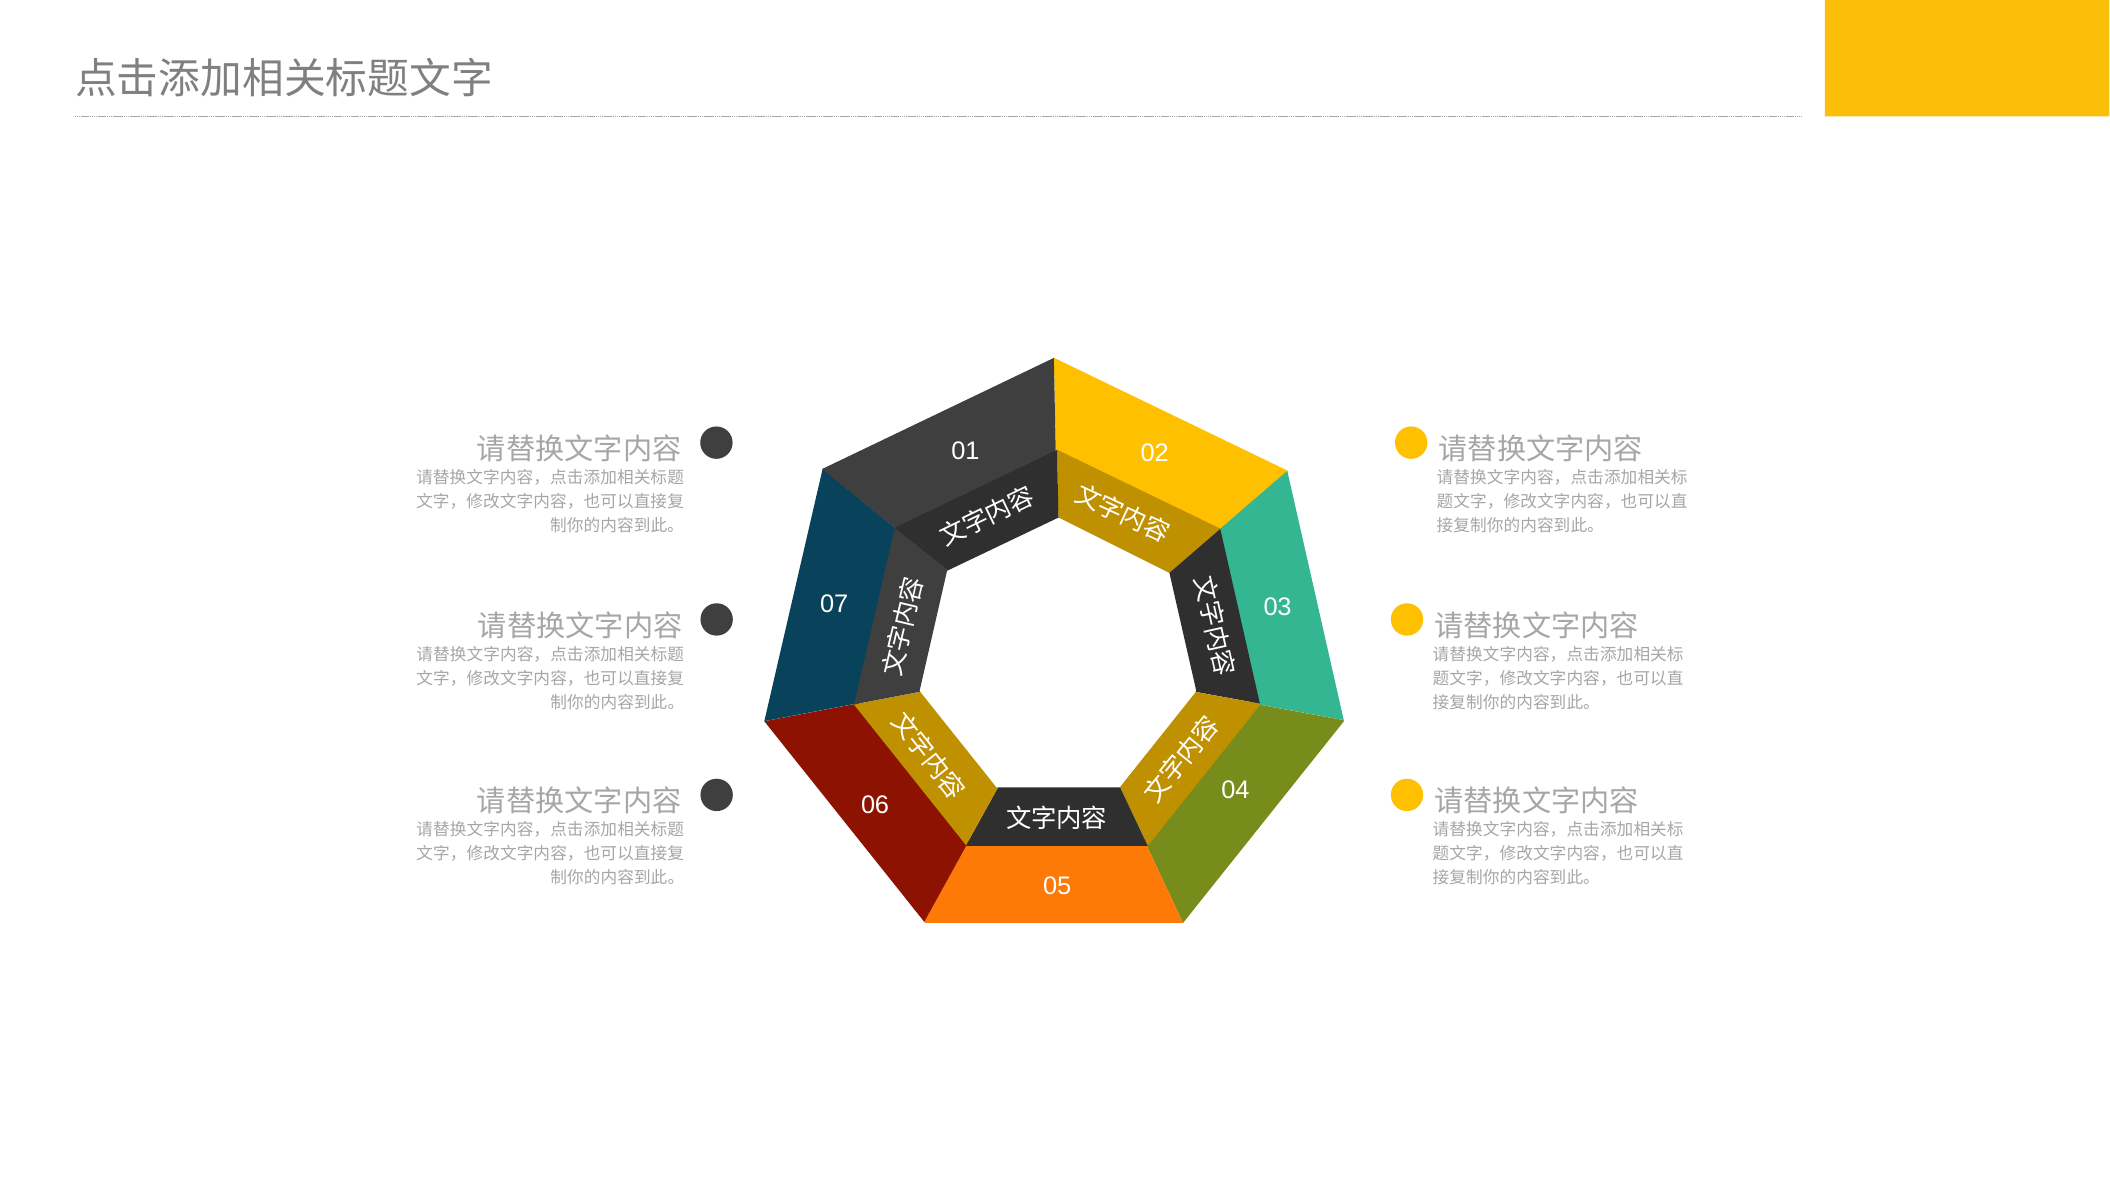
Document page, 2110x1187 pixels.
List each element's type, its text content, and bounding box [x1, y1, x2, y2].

text_box 请替换文字内容 [442, 597, 686, 645]
text_box 请替换文字内容 [1431, 597, 1676, 645]
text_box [764, 357, 1344, 923]
text_box 请替换文字内容，点击添加相关标题文字，修改文字内容，也可以直接复制你的内容到此。 [1436, 463, 1705, 535]
text_box [700, 426, 733, 459]
text_box 请替换文字内容 [1435, 420, 1680, 468]
text_box [1395, 426, 1428, 459]
text_box 点击添加相关标题文字 [59, 44, 563, 107]
text_box 请替换文字内容，点击添加相关标题文字，修改文字内容，也可以直接复制你的内容到此。 [1432, 639, 1701, 712]
text_box 请替换文字内容 [1431, 772, 1676, 821]
text_box [700, 778, 733, 812]
text_box [700, 603, 733, 636]
text_box 请替换文字内容 [442, 420, 685, 468]
text_box 请替换文字内容 [442, 772, 685, 821]
text_box [1390, 778, 1424, 812]
text_box 请替换文字内容，点击添加相关标题文字，修改文字内容，也可以直接复制你的内容到此。 [1432, 815, 1701, 888]
text_box 请替换文字内容，点击添加相关标题文字，修改文字内容，也可以直接复制你的内容到此。 [404, 815, 685, 888]
text_box 请替换文字内容，点击添加相关标题文字，修改文字内容，也可以直接复制你的内容到此。 [404, 463, 685, 535]
text_box [1390, 603, 1424, 636]
text_box 请替换文字内容，点击添加相关标题文字，修改文字内容，也可以直接复制你的内容到此。 [404, 639, 685, 712]
